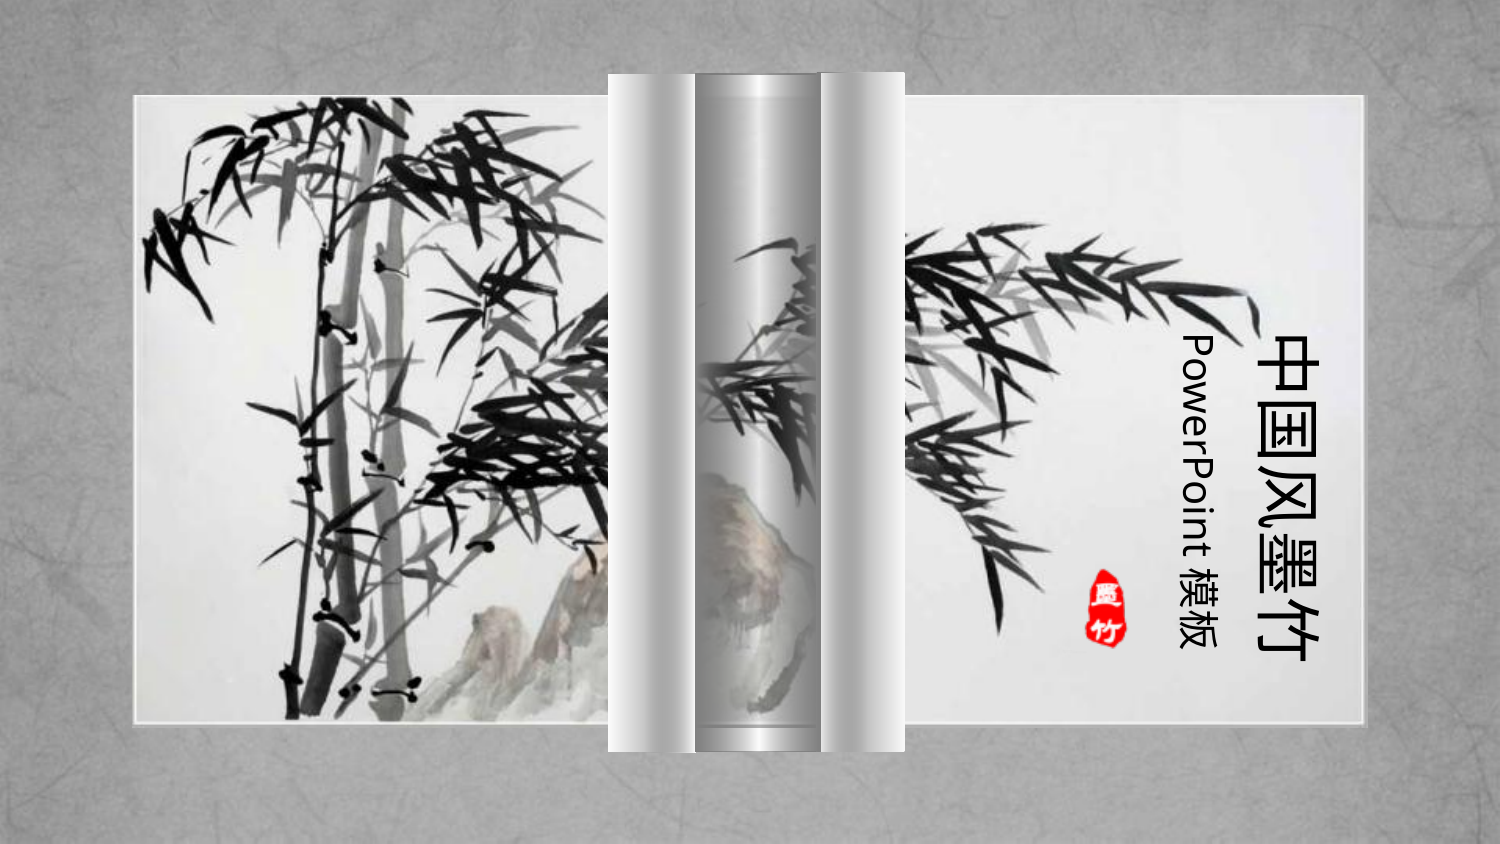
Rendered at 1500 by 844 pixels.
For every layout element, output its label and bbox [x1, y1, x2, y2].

text_box [757, 72, 905, 752]
text_box [607, 73, 755, 753]
picture [0, 0, 1500, 844]
